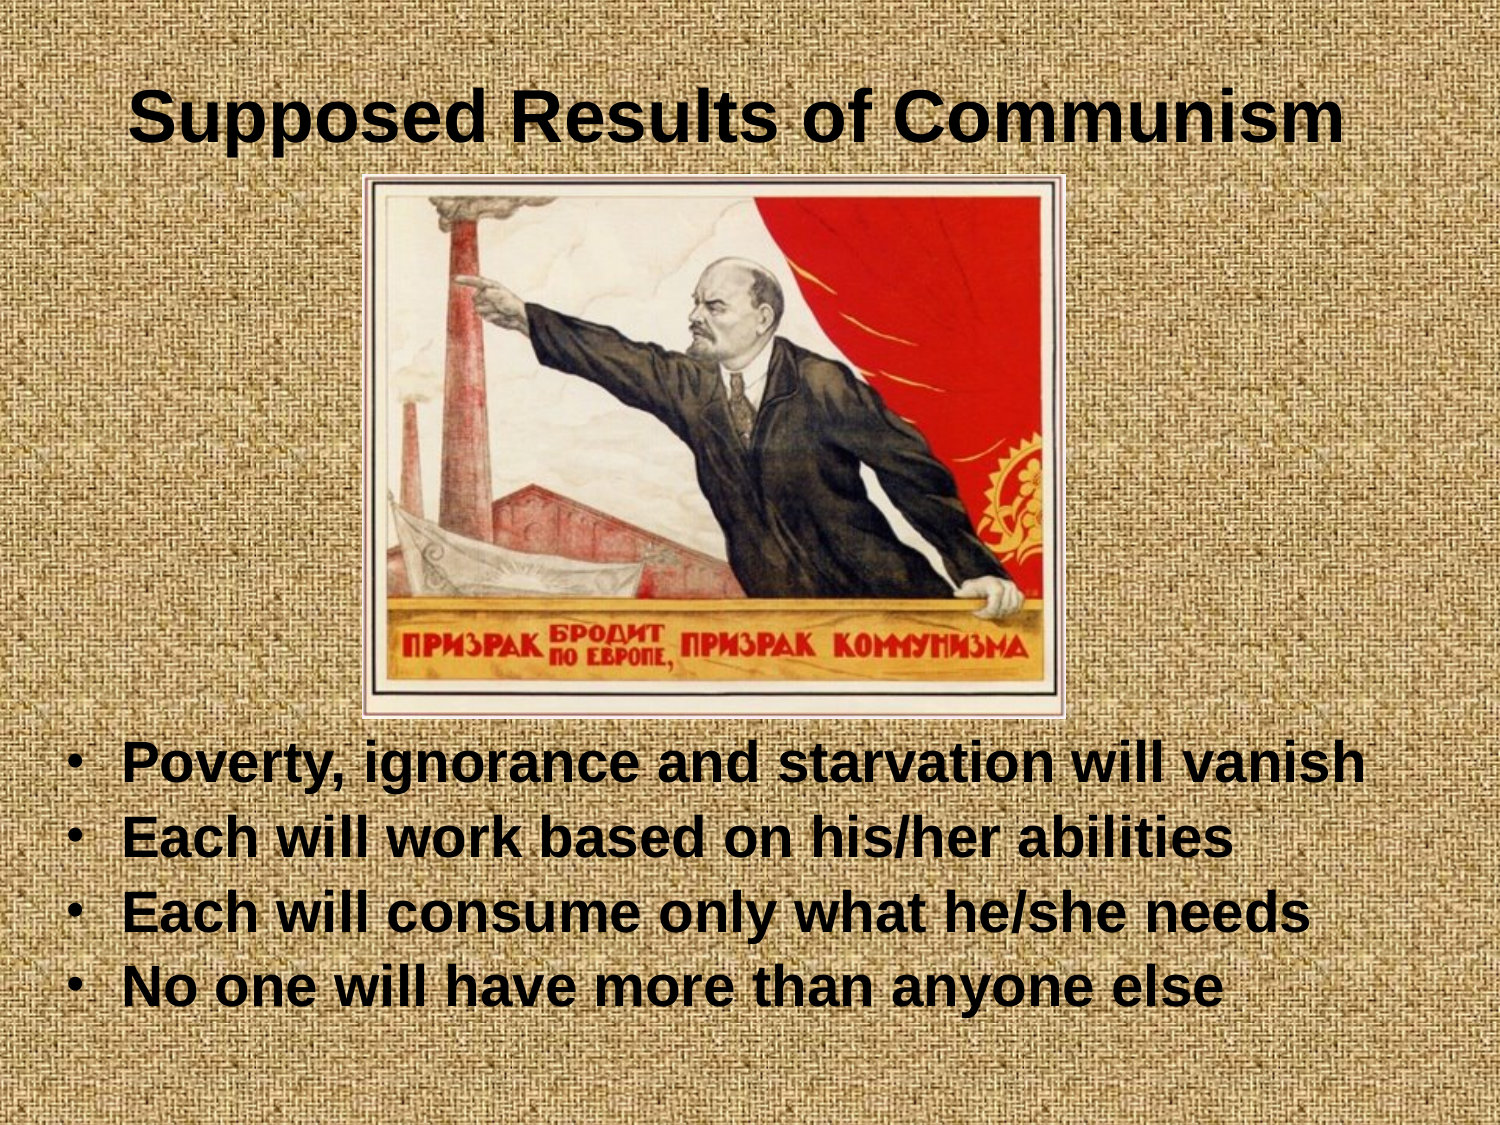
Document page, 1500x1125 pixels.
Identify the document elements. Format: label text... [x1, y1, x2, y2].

picture [0, 0, 1500, 1125]
list Poverty, ignorance and starvation will vanish Each will work based on his/her abilities Each will consume only what he/she needs No one will have more than anyone else [49, 724, 1463, 1088]
title Supposed Results of Communism [99, 37, 1376, 188]
